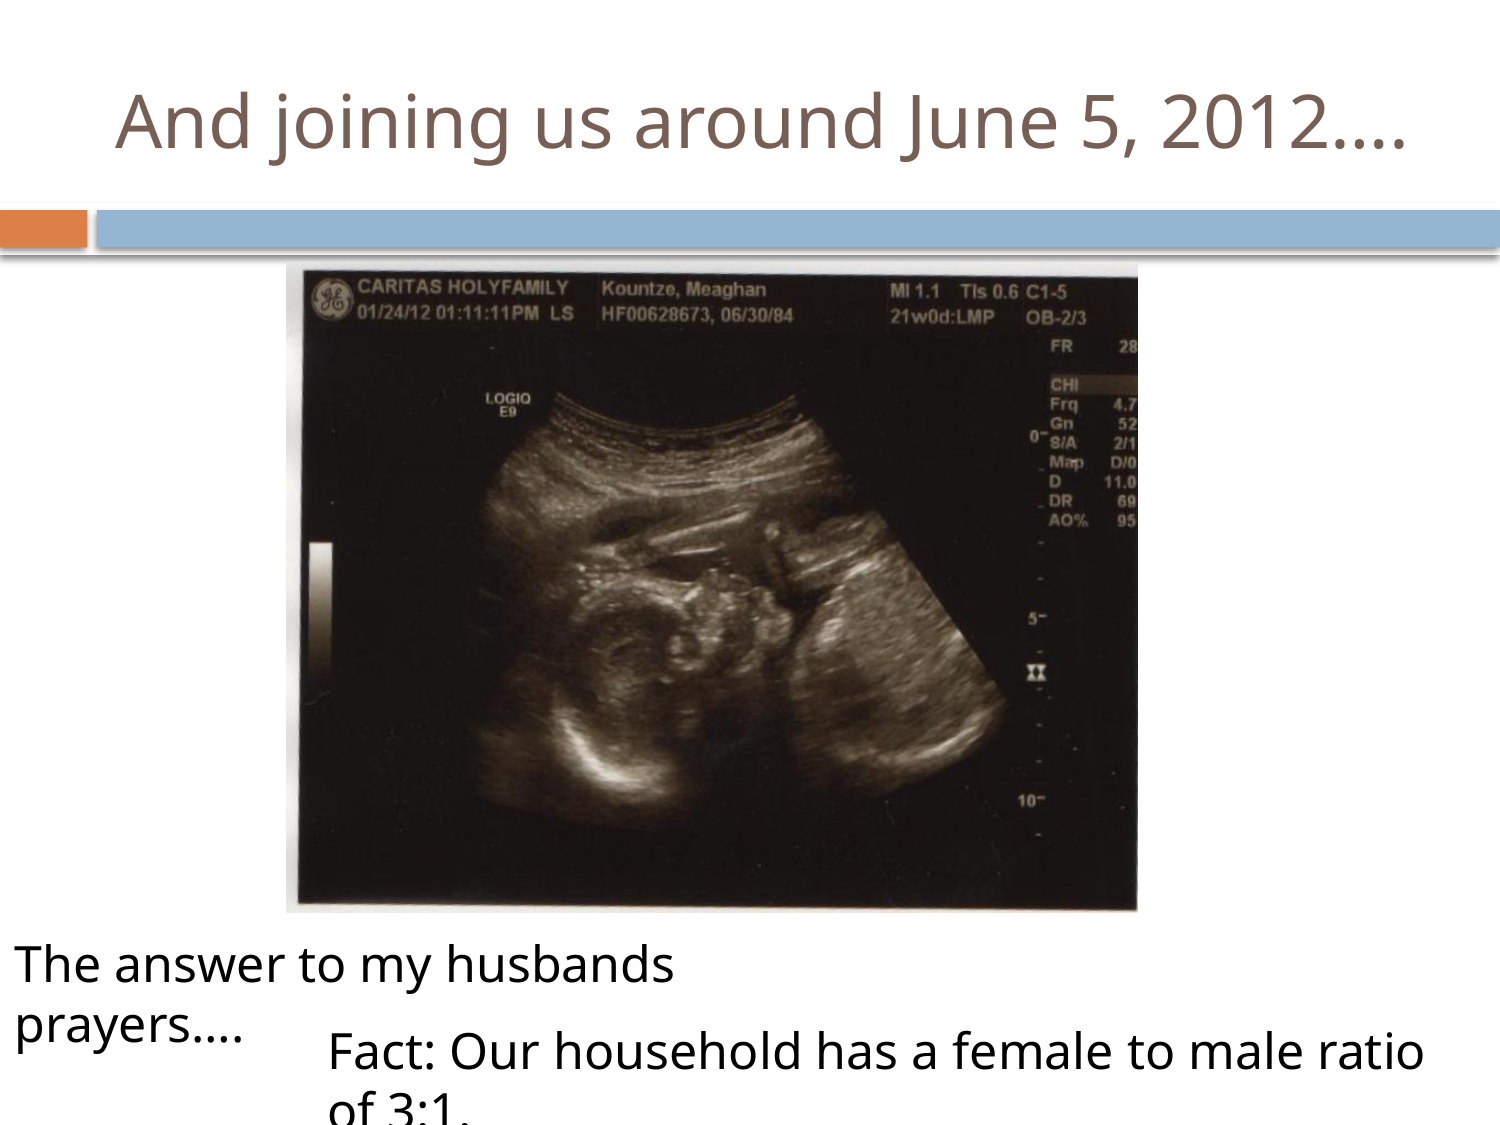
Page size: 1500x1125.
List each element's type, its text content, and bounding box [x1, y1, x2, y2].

text_box Fact: Our household has a female to male ratio of 3:1. [312, 1012, 1463, 1125]
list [286, 262, 1138, 913]
title And joining us around June 5, 2012…. [100, 37, 1438, 200]
text_box The answer to my husbands prayers…. [0, 924, 888, 1060]
